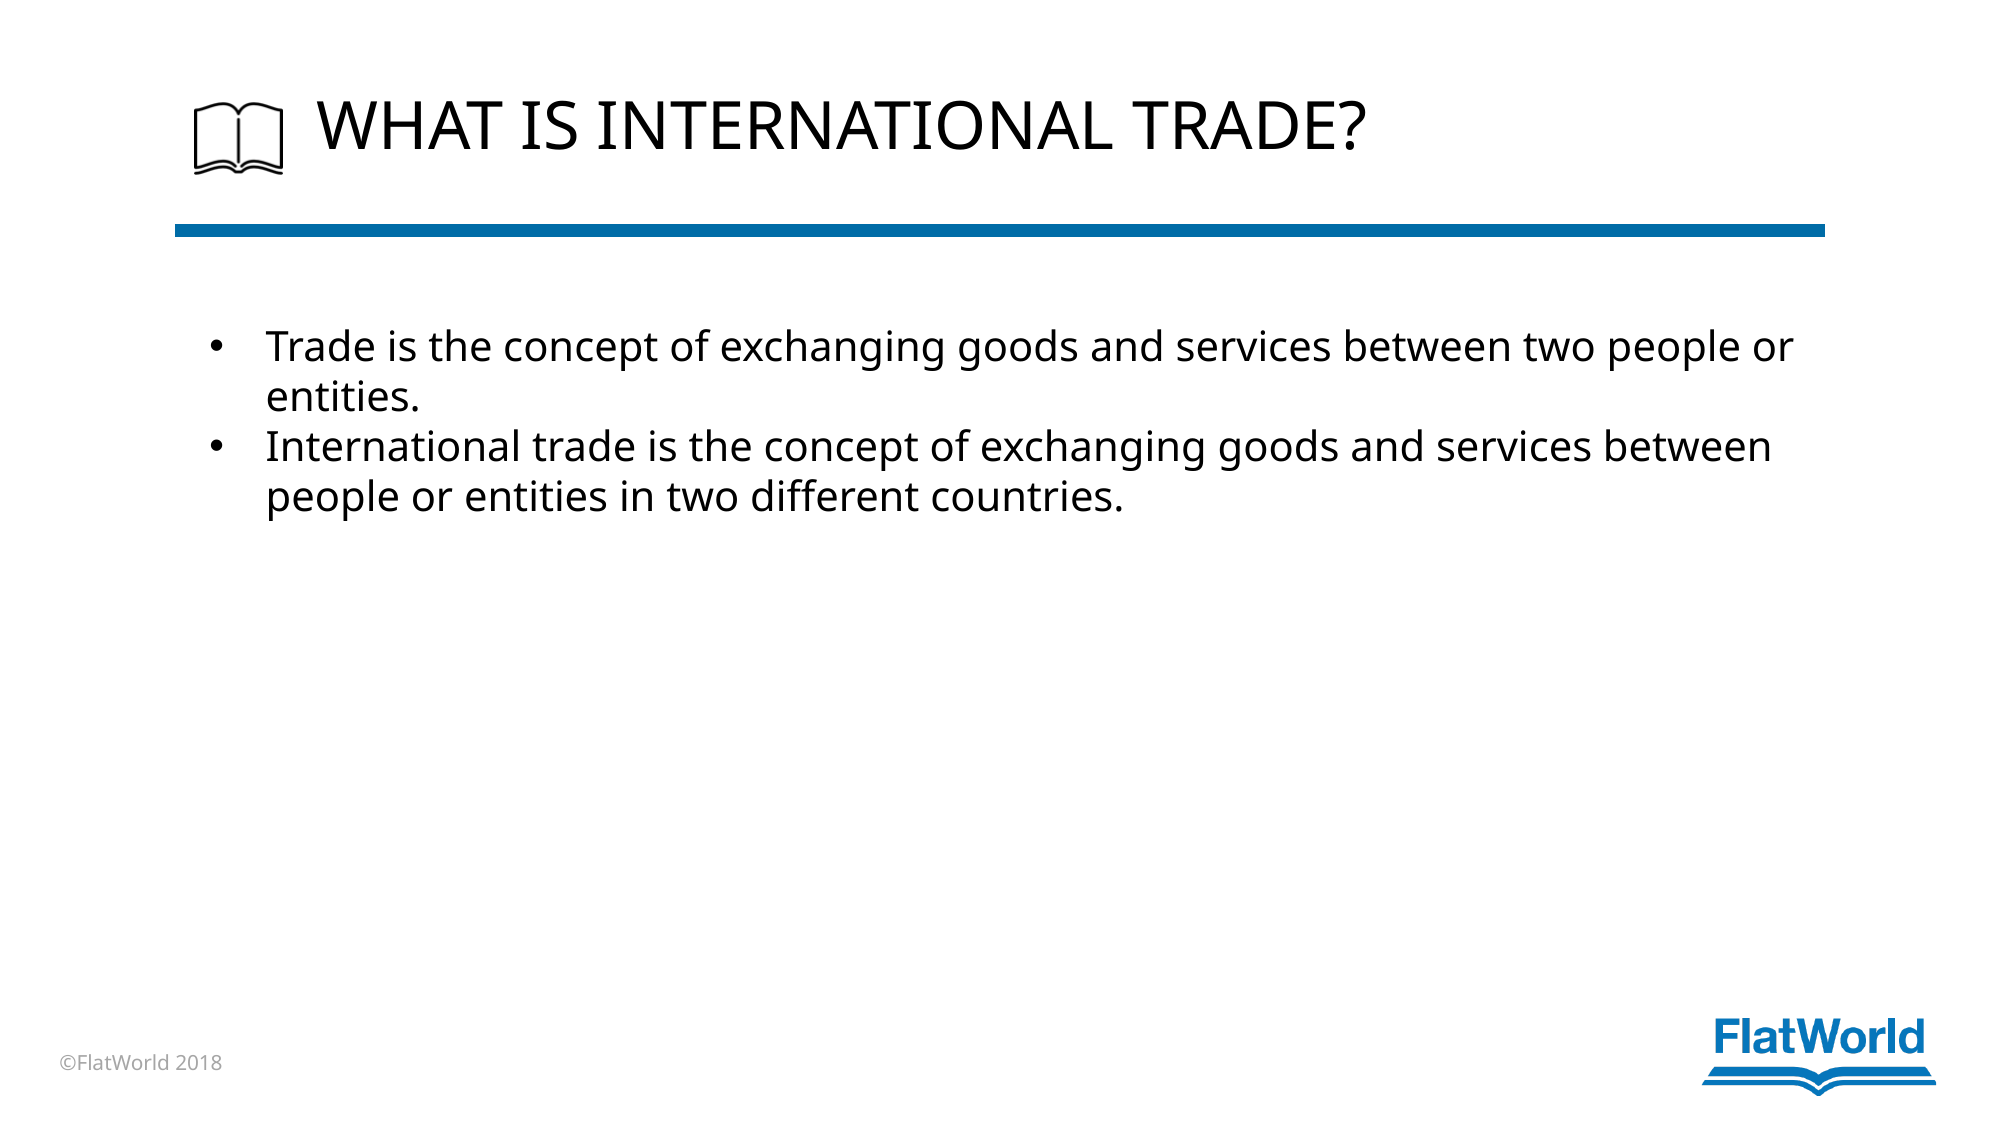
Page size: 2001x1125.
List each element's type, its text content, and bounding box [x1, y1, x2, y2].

picture [194, 94, 283, 183]
title WHAT IS INTERNATIONAL TRADE? [301, 75, 1505, 215]
subtitle Trade is the concept of exchanging goods and services between two people or entities. International trade is the concept of exchanging goods and services between people or entities in two different countries. [194, 312, 1825, 673]
